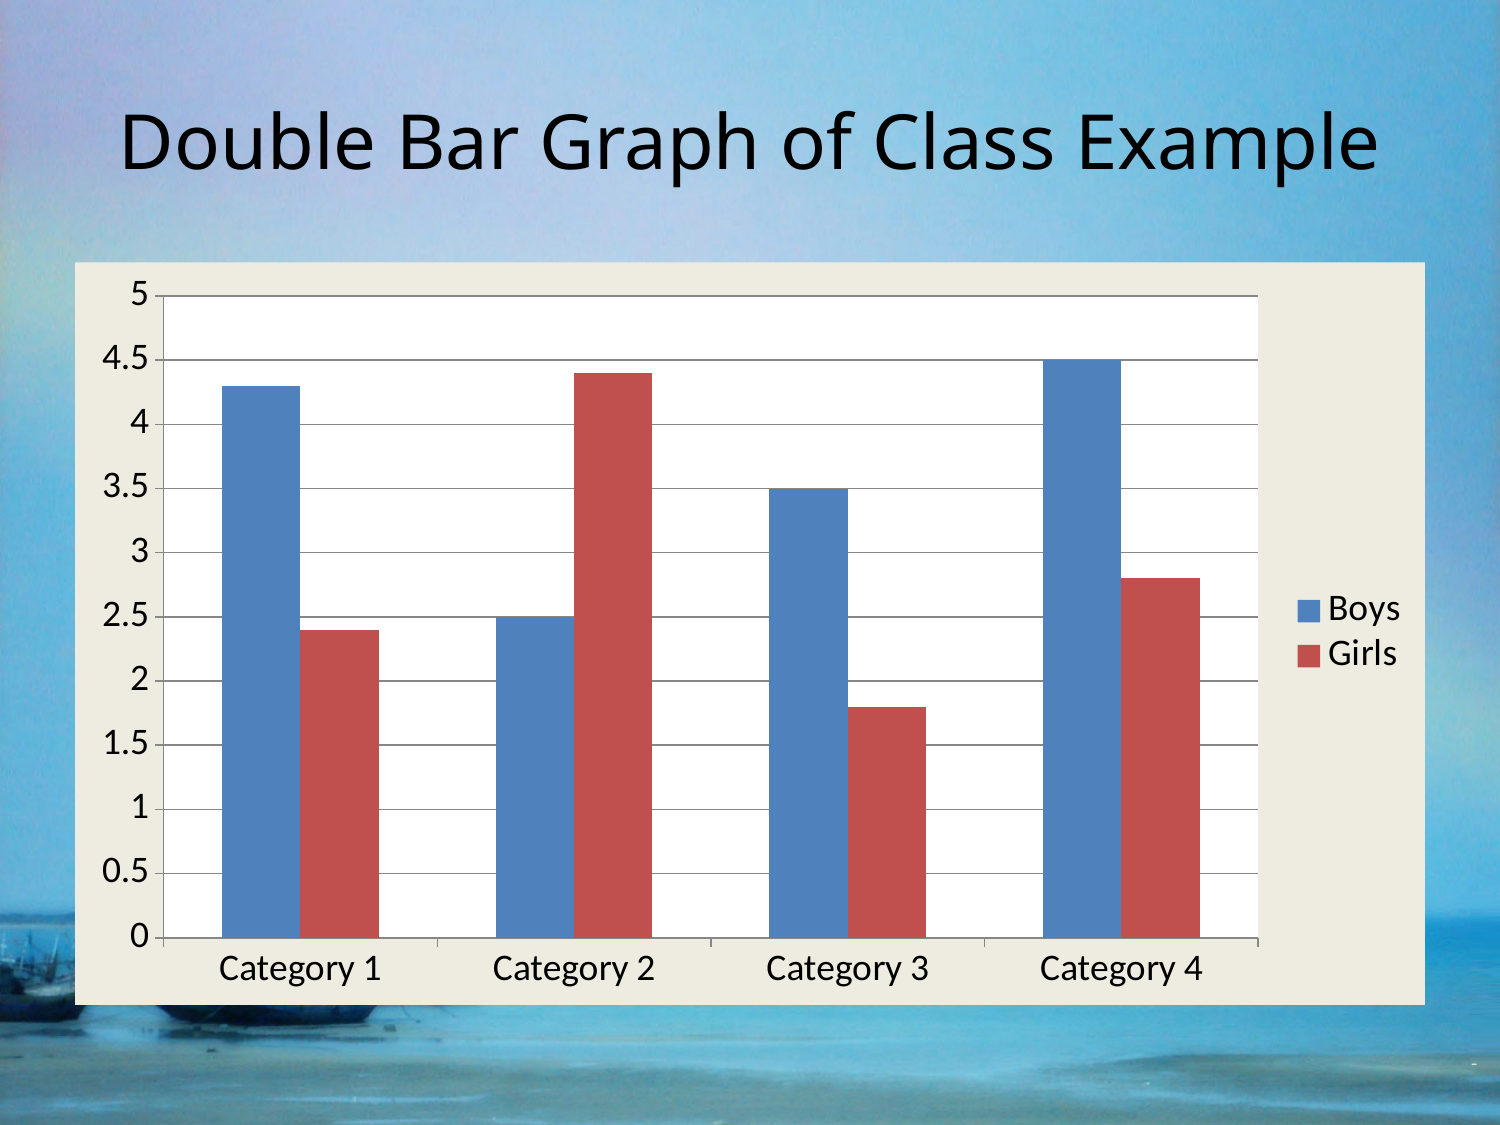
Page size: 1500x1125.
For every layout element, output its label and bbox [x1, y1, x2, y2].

chart [74, 262, 1426, 1006]
picture [0, 0, 1500, 1125]
